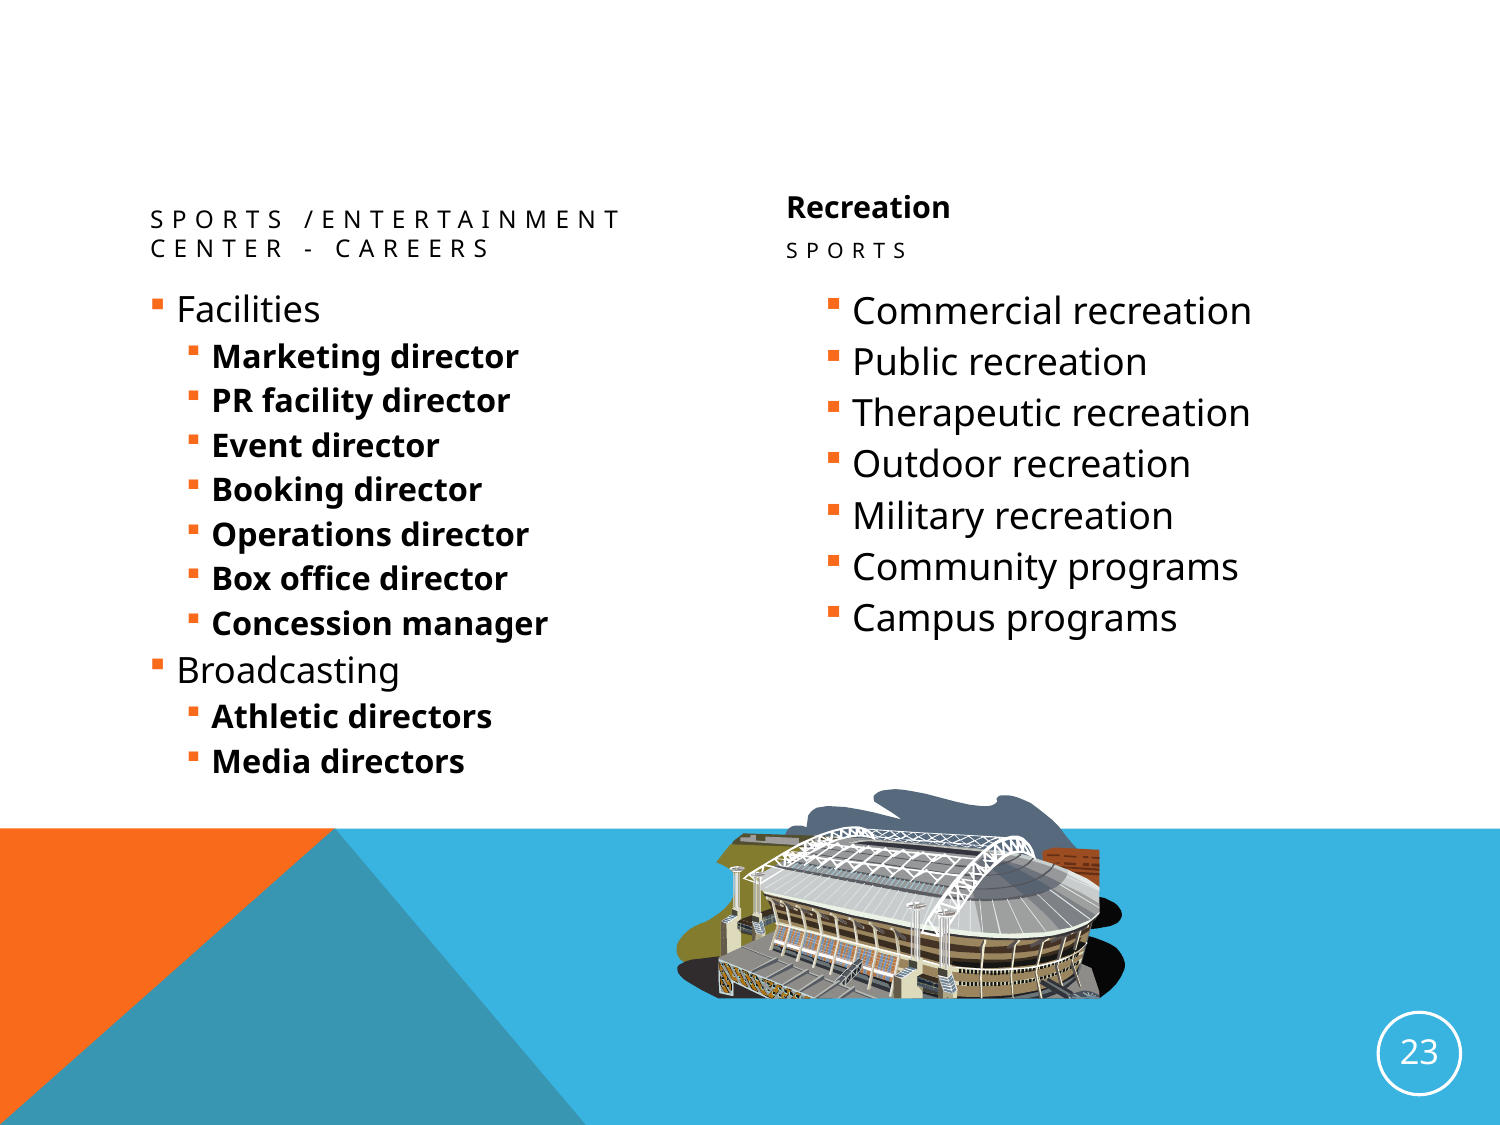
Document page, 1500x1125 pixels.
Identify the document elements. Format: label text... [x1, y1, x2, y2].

list Sports /Entertainment Center - careers [135, 179, 660, 270]
list Recreation Sports [771, 179, 1296, 270]
list Commercial recreation Public recreation Therapeutic recreation Outdoor recreation Military recreation Community programs Campus programs [771, 279, 1296, 790]
slide_number 23 [1376, 1010, 1463, 1097]
picture [674, 787, 1127, 1001]
list Facilities Marketing director PR facility director Event director Booking director Operations director Box office director Concession manager Broadcasting Athletic directors Media directors [134, 279, 660, 790]
